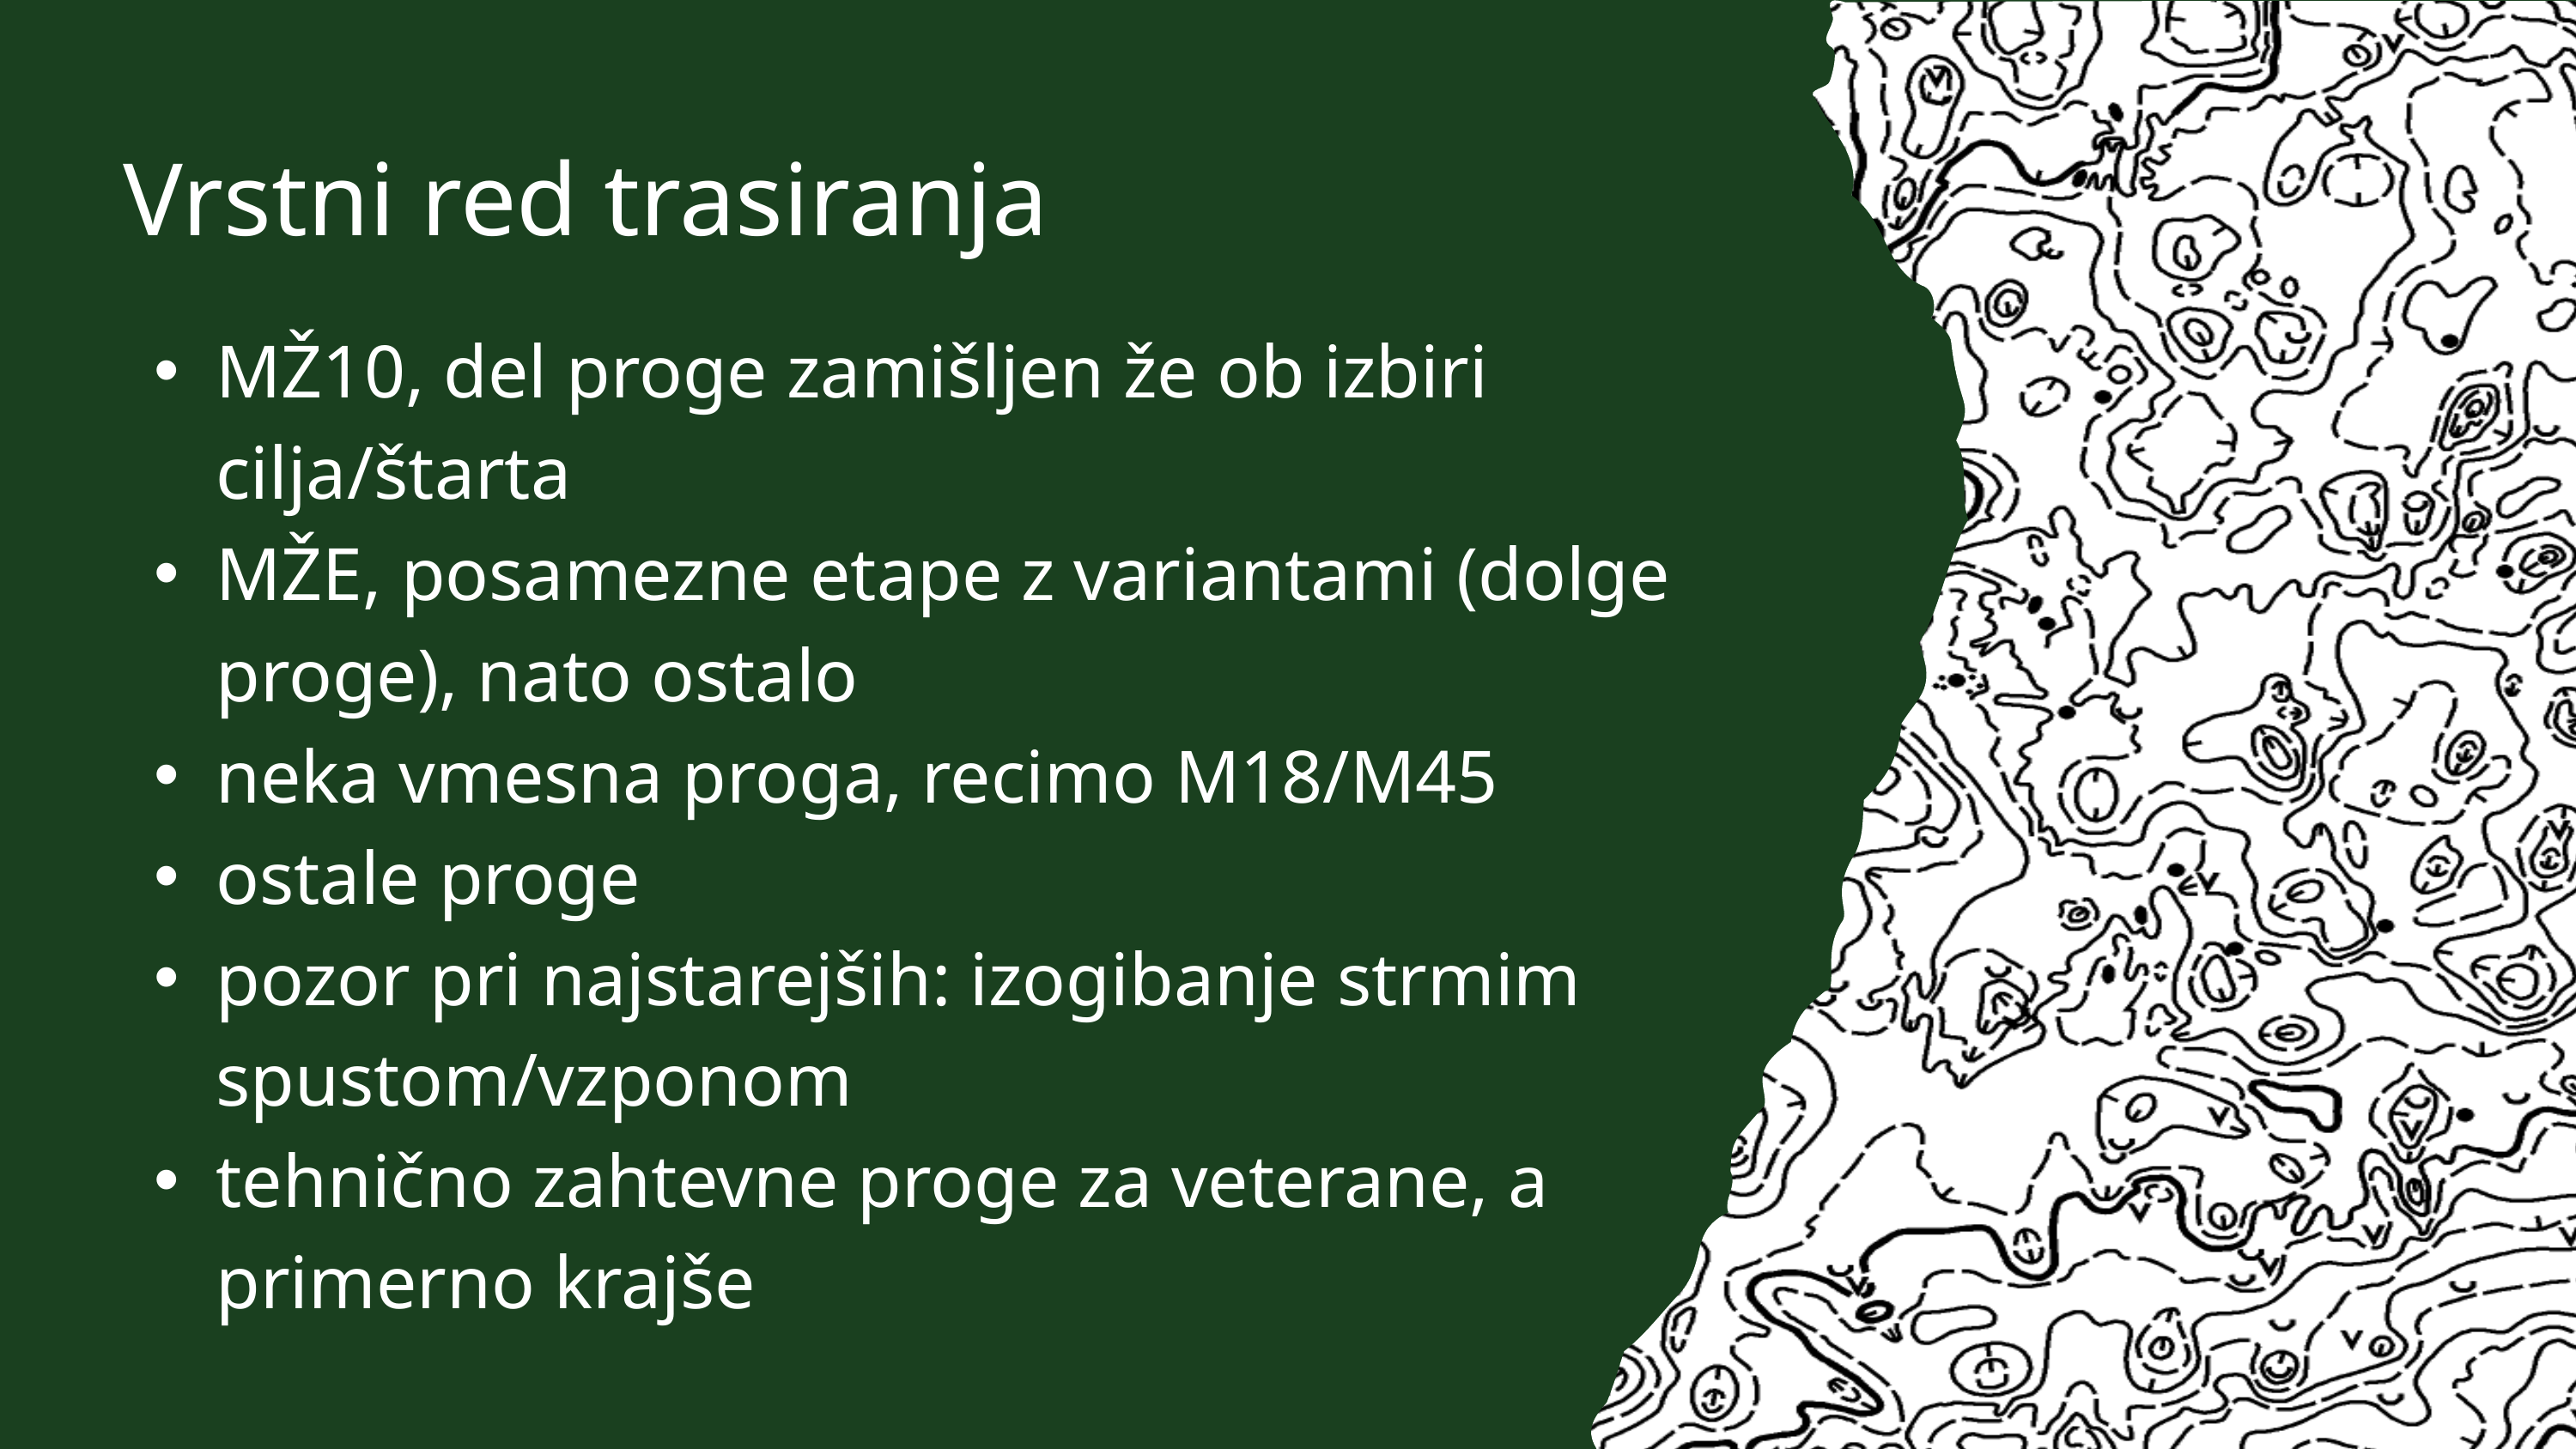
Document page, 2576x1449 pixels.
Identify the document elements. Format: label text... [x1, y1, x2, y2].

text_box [1591, 0, 2576, 1449]
text_box MŽ10, del proge zamišljen že ob izbiri cilja/štarta MŽE, posamezne etape z variantami (dolge proge), nato ostalo neka vmesna proga, recimo M18/M45 ostale proge pozor pri najstarejših: izogibanje strmim spustom/vzponom tehnično zahtevne proge za veterane, a primerno krajše [93, 311, 1585, 1324]
text_box Vrstni red trasiranja [124, 141, 1288, 257]
